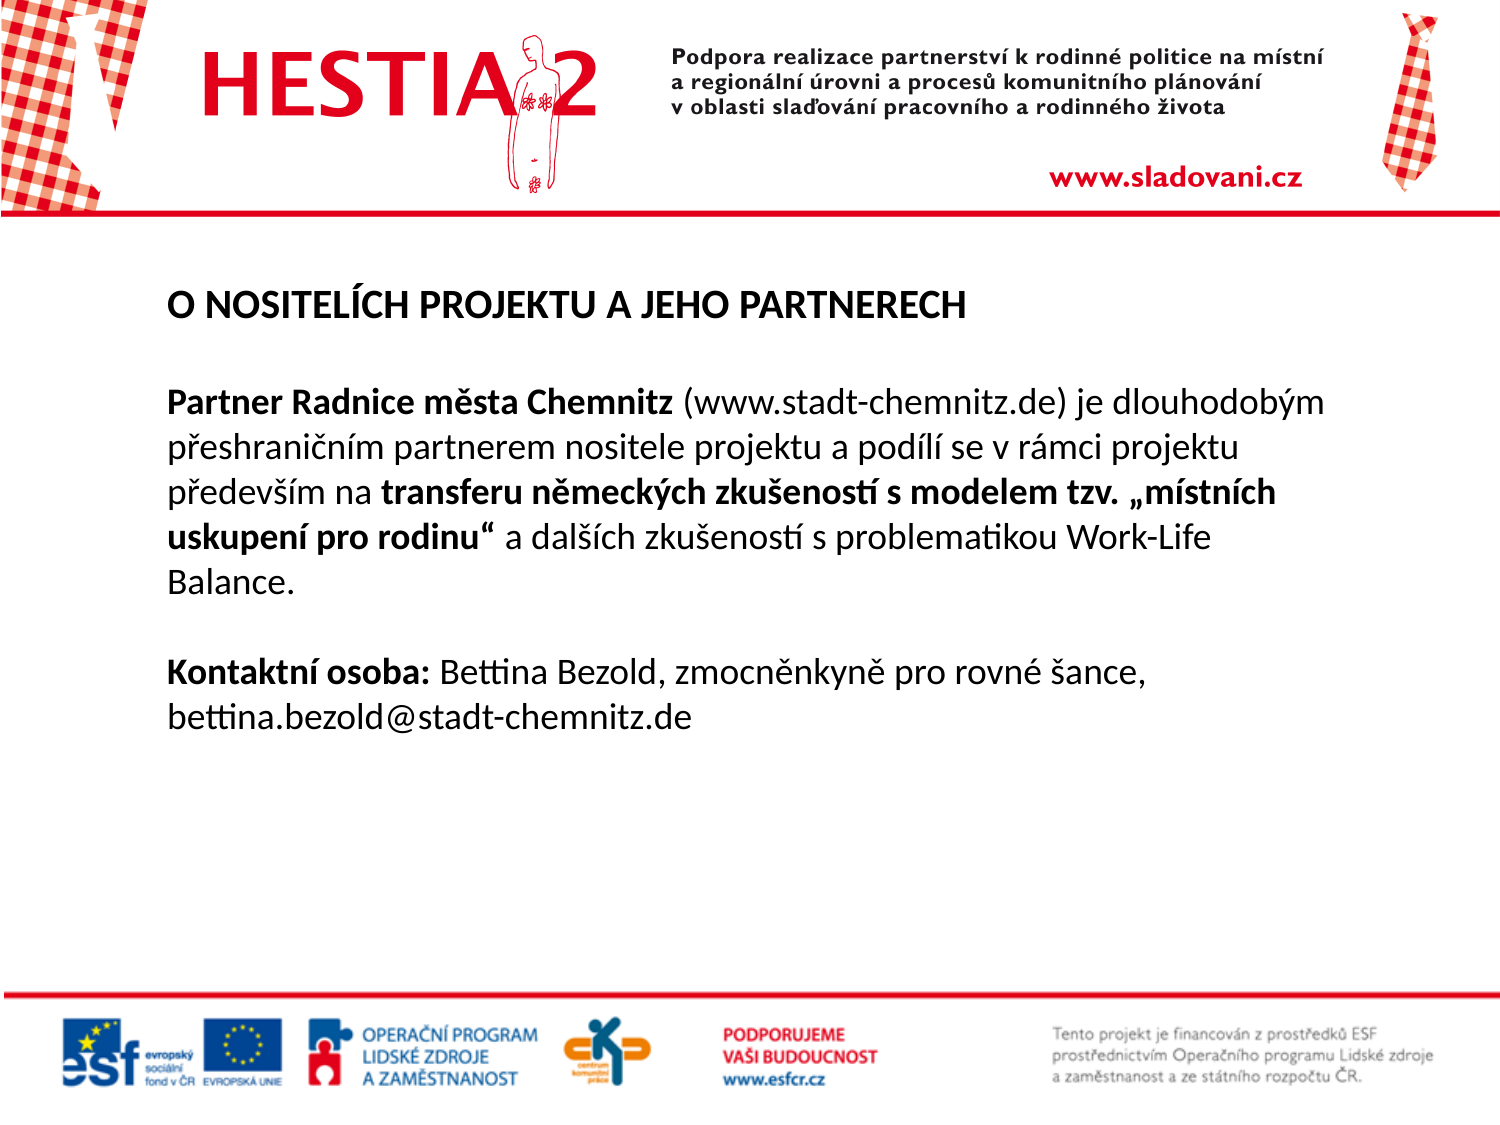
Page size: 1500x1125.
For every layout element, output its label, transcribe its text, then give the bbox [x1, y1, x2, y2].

text_box O NOSITELÍCH PROJEKTU A JEHO PARTNERECH Partner Radnice města Chemnitz (www.stadt-chemnitz.de) je dlouhodobým přeshraničním partnerem nositele projektu a podílí se v rámci projektu především na transferu německých zkušeností s modelem tzv. „místních uskupení pro rodinu“ a dalších zkušeností s problematikou Work-Life Balance. Kontaktní osoba: Bettina Bezold, zmocněnkyně pro rovné šance, bettina.bezold@stadt-chemnitz.de [152, 269, 1348, 745]
picture [4, 987, 1500, 1109]
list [0, 0, 1500, 217]
